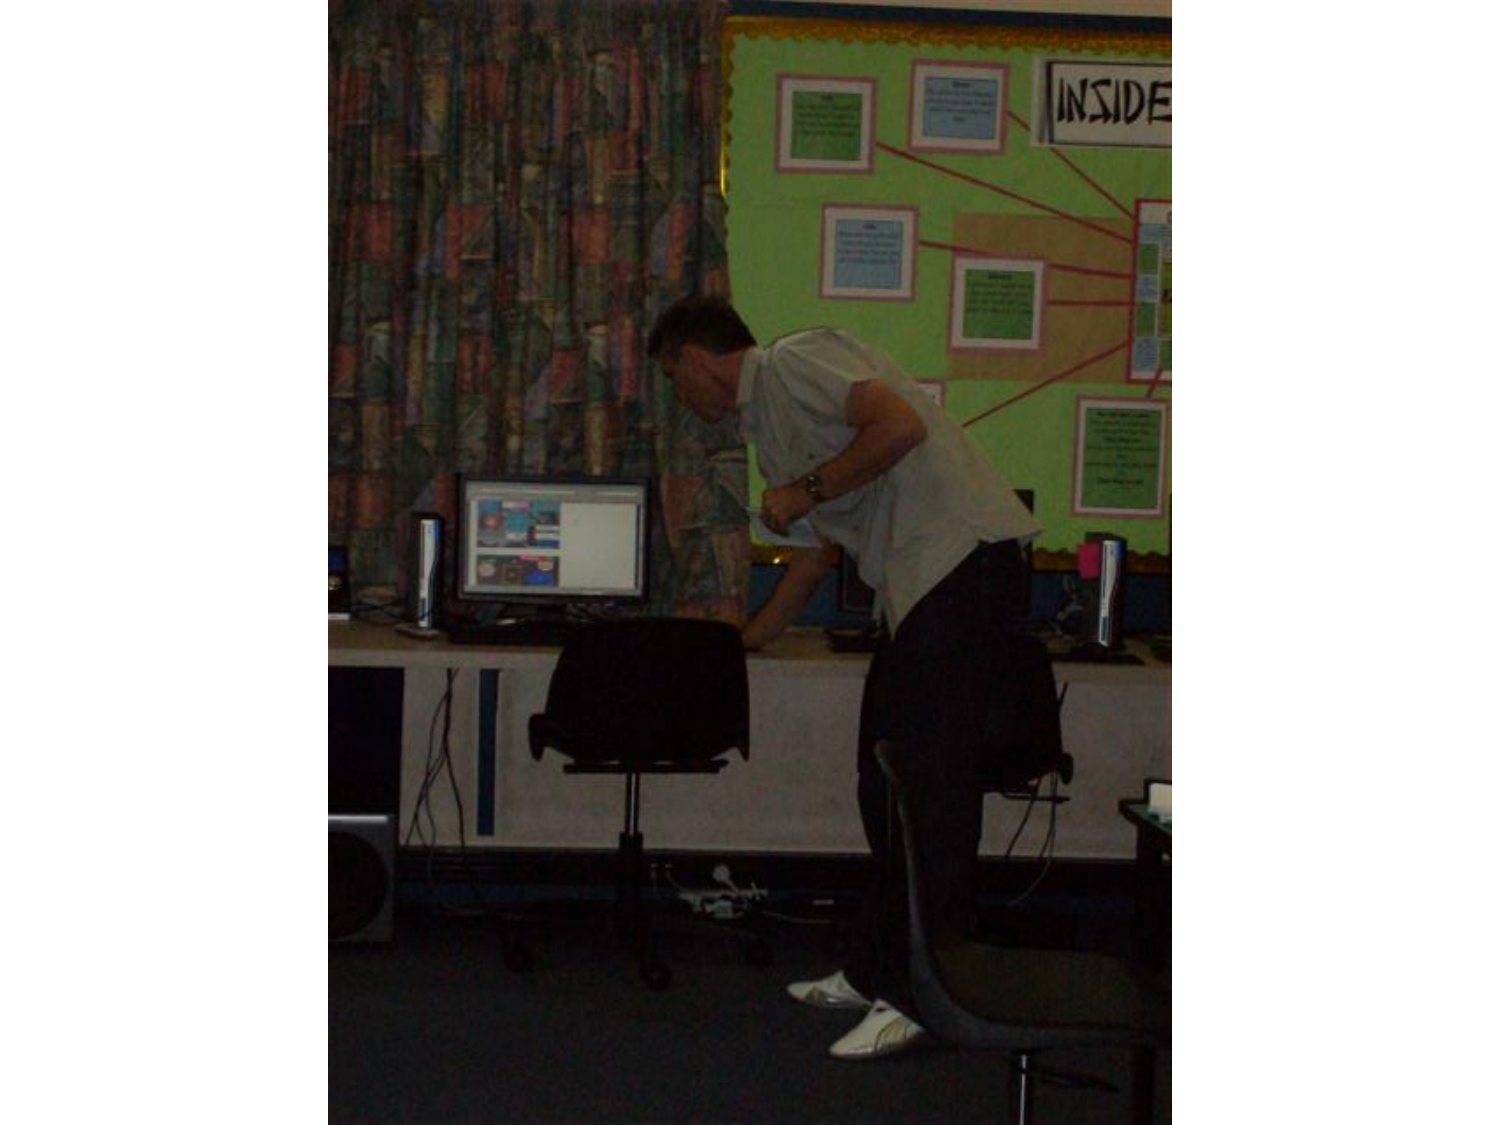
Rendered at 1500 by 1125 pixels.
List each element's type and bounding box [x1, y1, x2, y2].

picture [327, 0, 1173, 1125]
